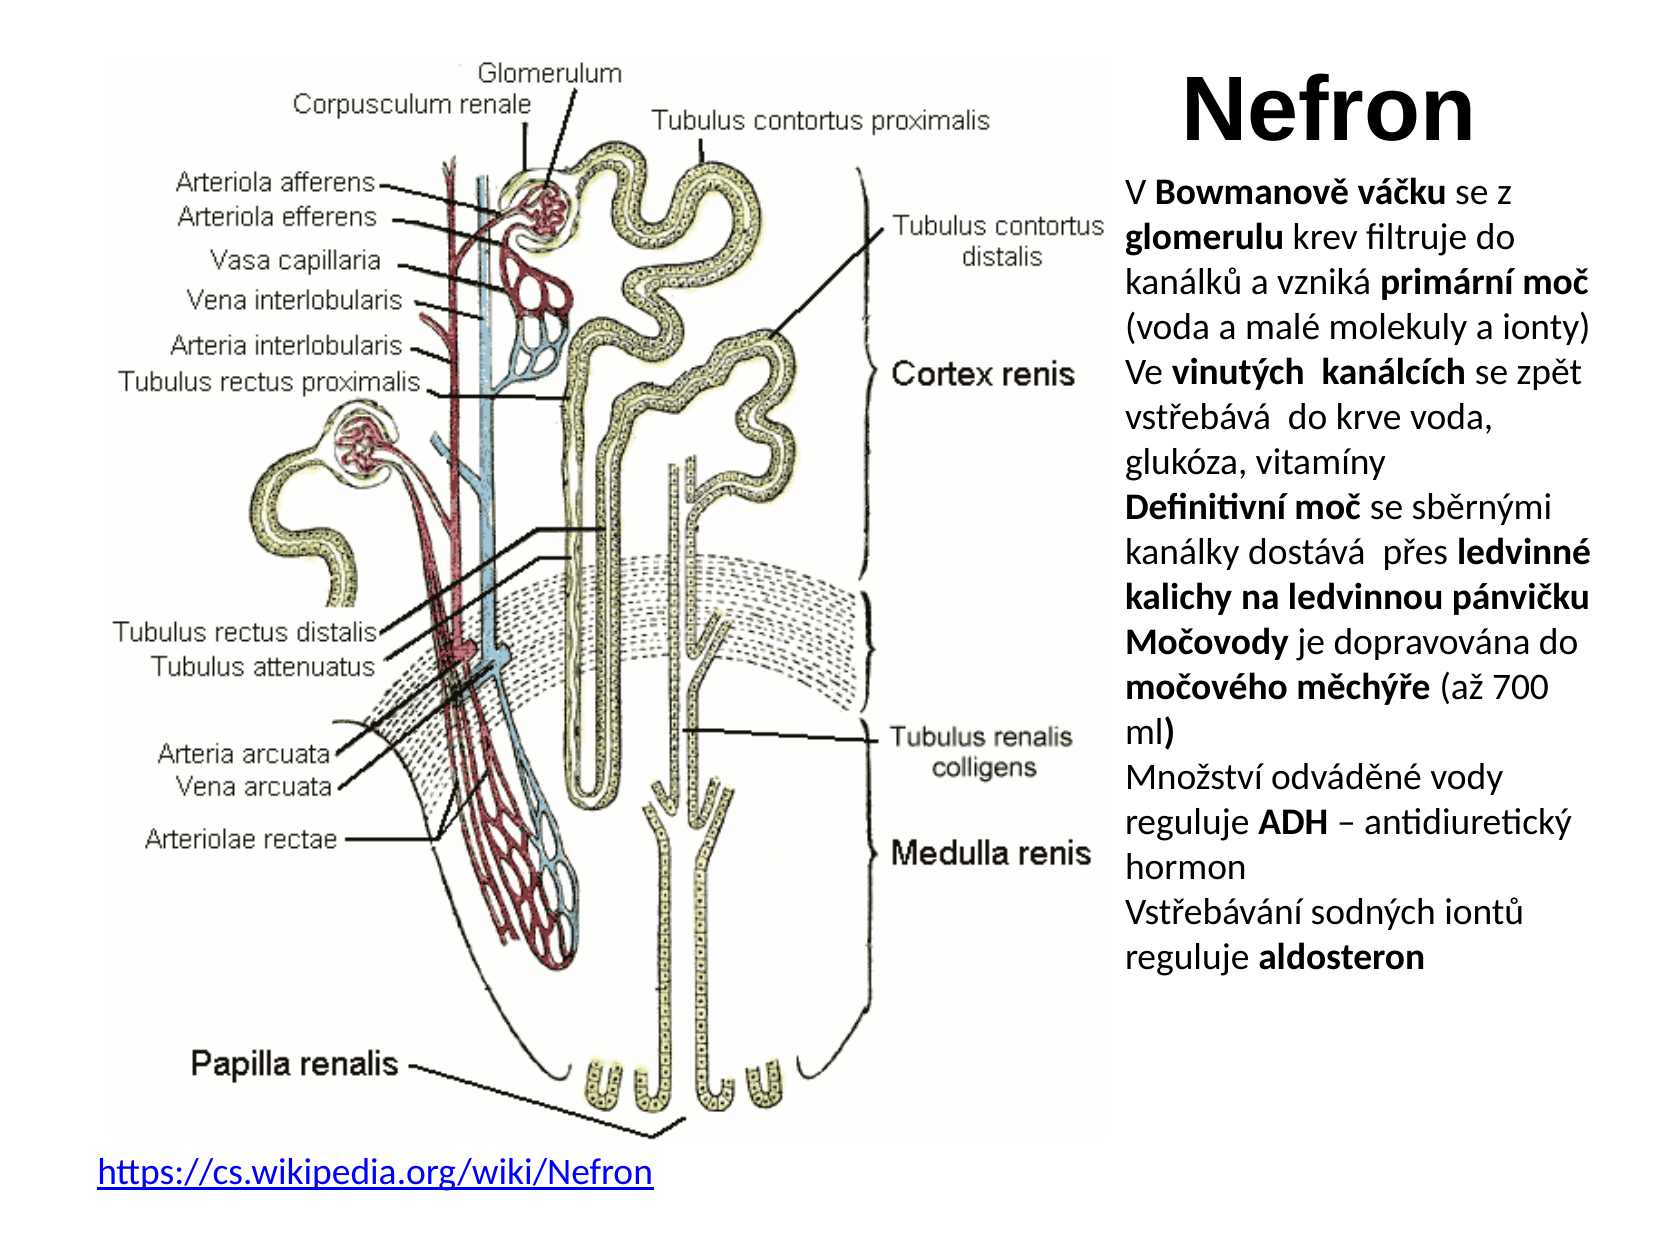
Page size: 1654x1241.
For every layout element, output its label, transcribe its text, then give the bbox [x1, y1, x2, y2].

text_box https://cs.wikipedia.org/wiki/Nefron [82, 1139, 1264, 1200]
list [105, 52, 1111, 1141]
title Nefron [1003, 0, 1654, 207]
text_box V Bowmanově váčku se z glomerulu krev filtruje do kanálků a vzniká primární moč (voda a malé molekuly a ionty) Ve vinutých kanálcích se zpět vstřebává do krve voda, glukóza, vitamíny Definitivní moč se sběrnými kanálky dostává přes ledvinné kalichy na ledvinnou pánvičku Močovody je dopravována do močového měchýře (až 700 ml) Množství odváděné vody reguluje ADH – antidiuretický hormon Vstřebávání sodných iontů reguluje aldosteron [1115, 159, 1607, 1075]
